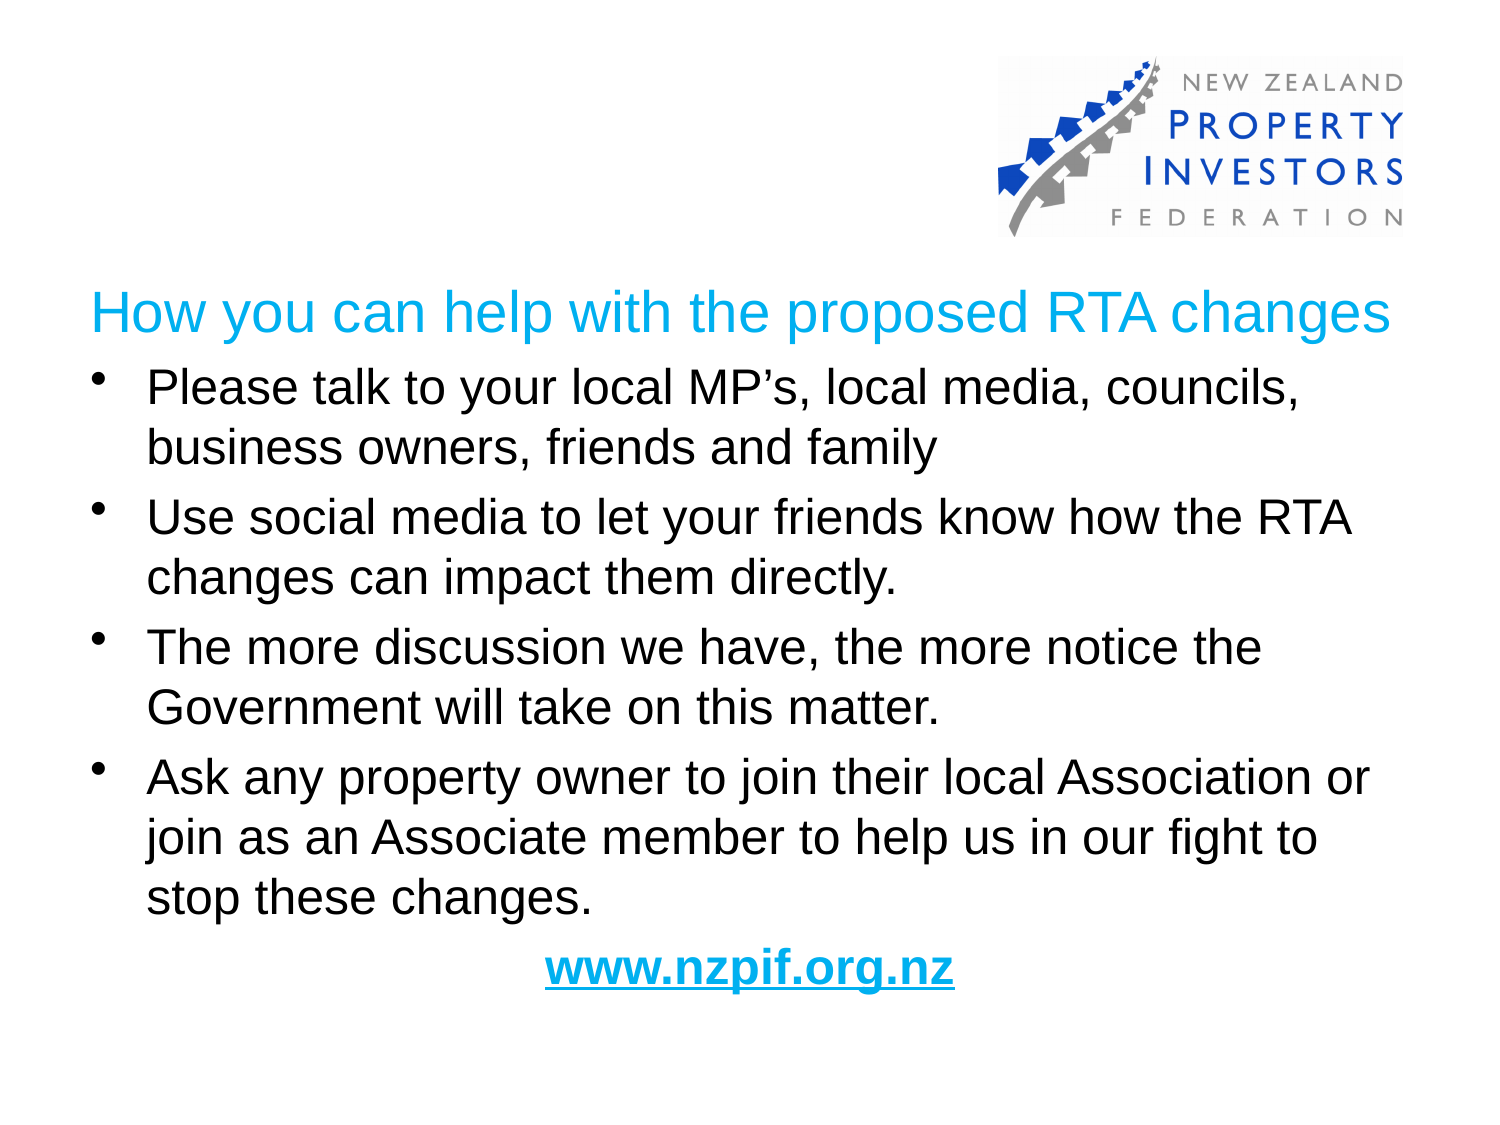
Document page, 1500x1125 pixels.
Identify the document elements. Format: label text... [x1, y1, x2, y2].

list How you can help with the proposed RTA changes Please talk to your local MP’s, local media, councils, business owners, friends and family Use social media to let your friends know how the RTA changes can impact them directly. The more discussion we have, the more notice the Government will take on this matter. Ask any property owner to join their local Association or join as an Associate member to help us in our fight to stop these changes. www.nzpif.org.nz [74, 266, 1426, 1010]
picture [997, 56, 1403, 237]
